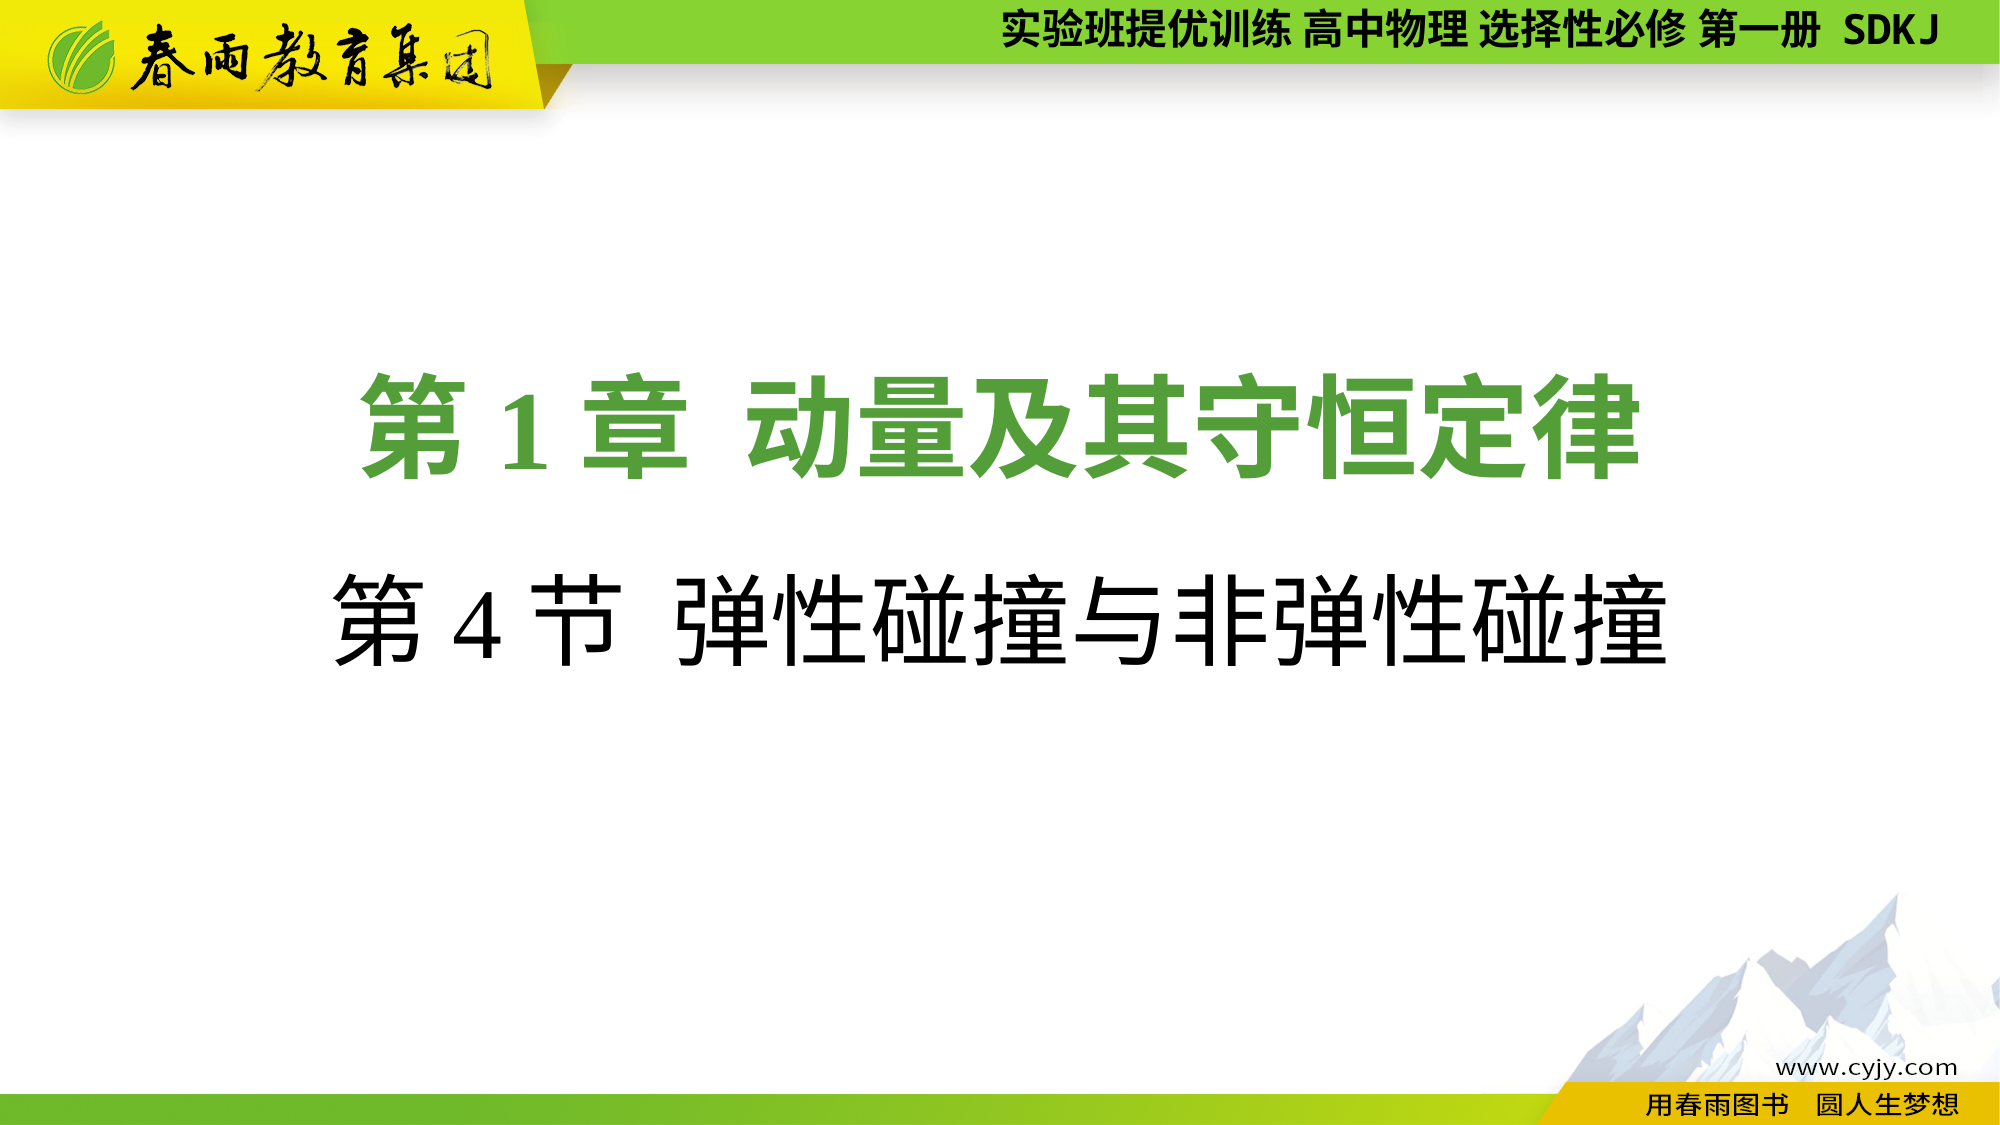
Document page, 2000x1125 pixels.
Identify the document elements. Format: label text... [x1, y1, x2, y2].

picture [0, 0, 2000, 282]
text_box 第4节 弹性碰撞与非弹性碰撞 [0, 491, 2000, 687]
picture [0, 687, 2000, 1125]
text_box 第1章 动量及其守恒定律 [0, 282, 2000, 491]
